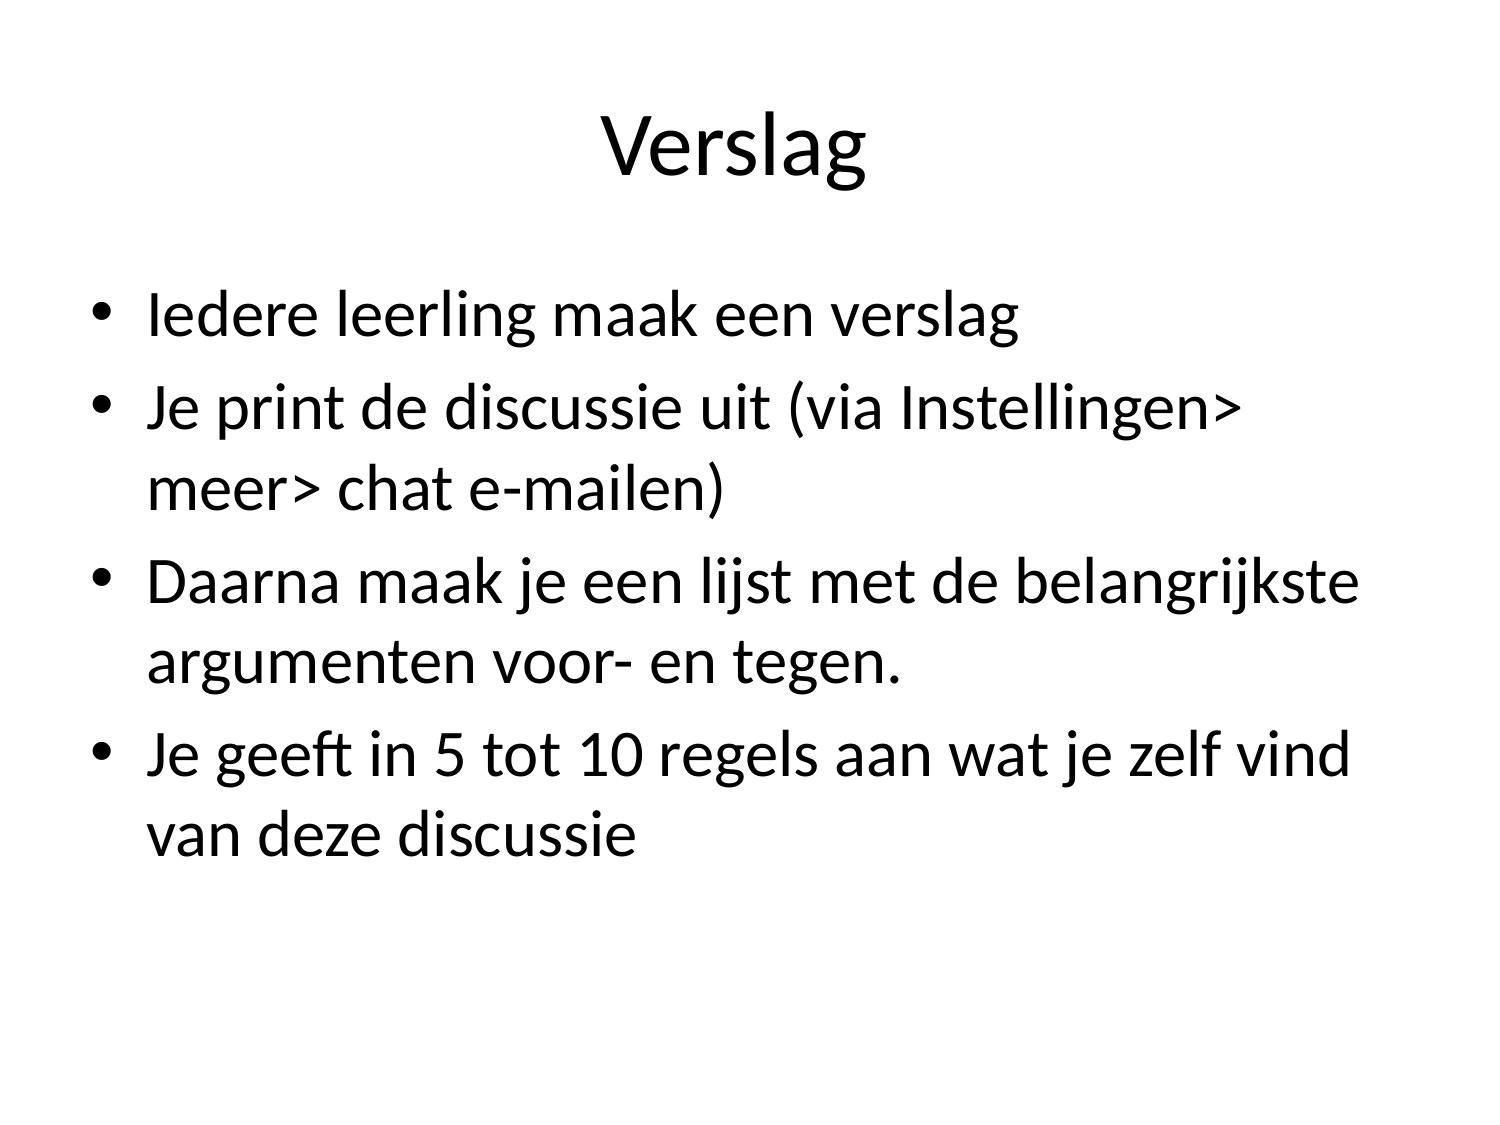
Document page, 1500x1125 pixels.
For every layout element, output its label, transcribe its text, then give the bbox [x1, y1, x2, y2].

title Verslag [75, 45, 1425, 233]
list Iedere leerling maak een verslag Je print de discussie uit (via Instellingen> meer> chat e-mailen) Daarna maak je een lijst met de belangrijkste argumenten voor- en tegen. Je geeft in 5 tot 10 regels aan wat je zelf vind van deze discussie [75, 262, 1425, 1005]
